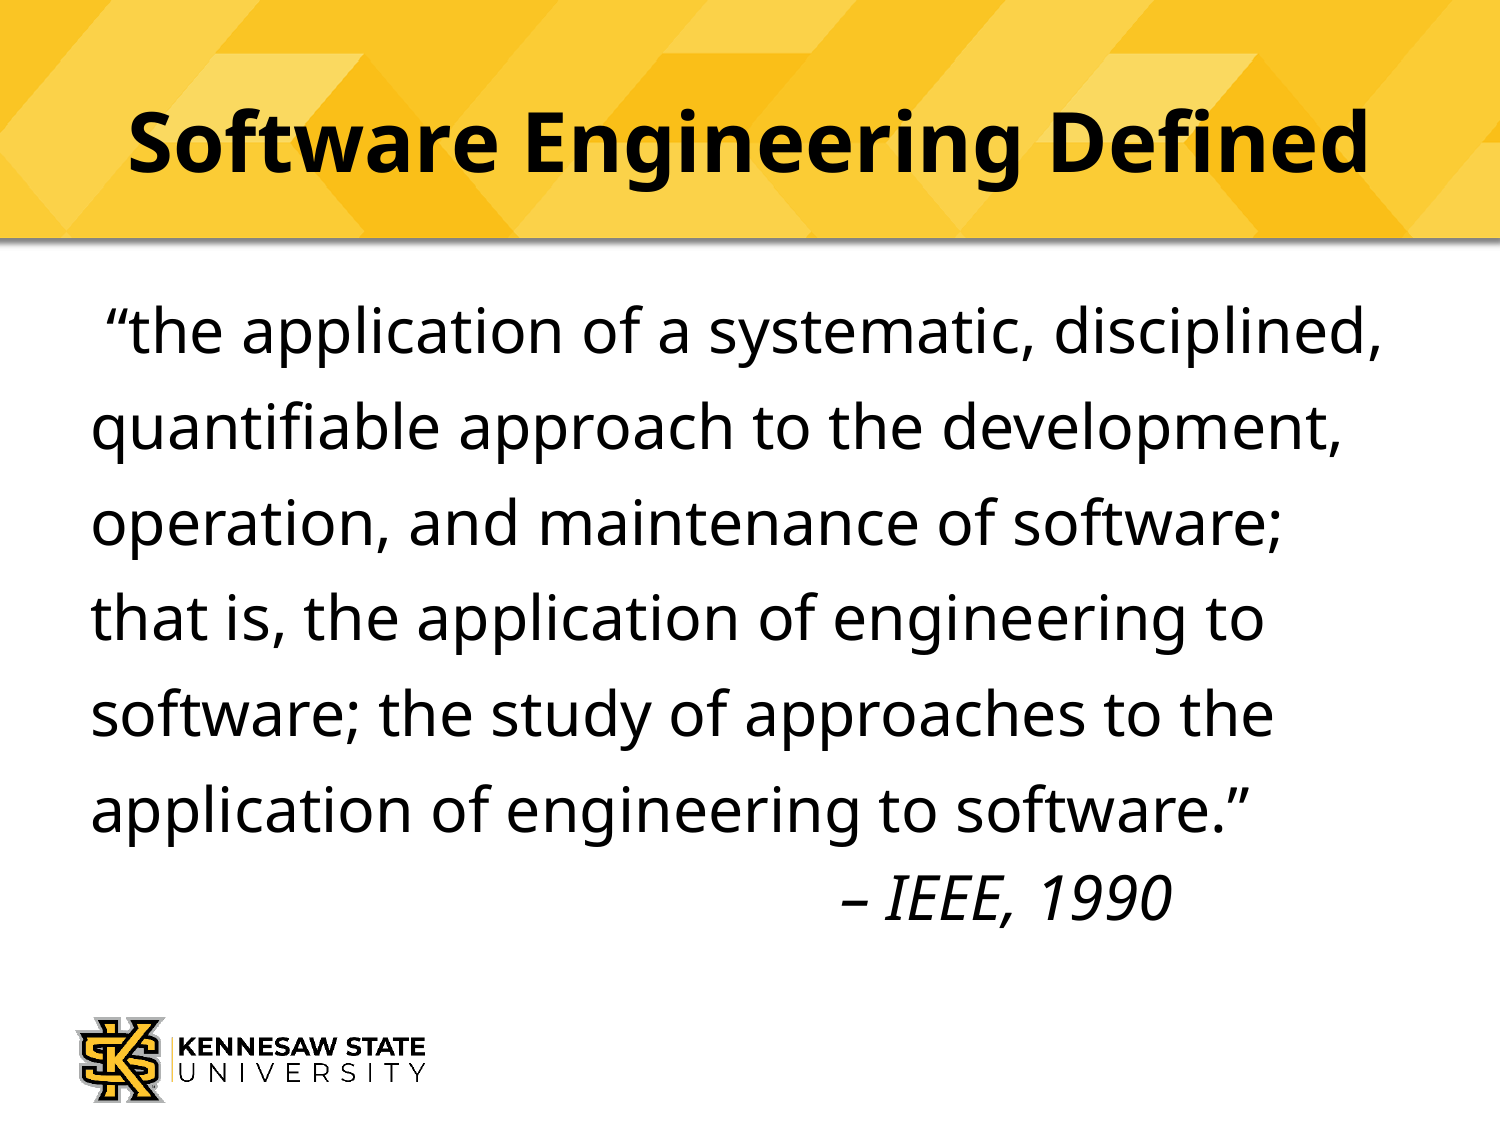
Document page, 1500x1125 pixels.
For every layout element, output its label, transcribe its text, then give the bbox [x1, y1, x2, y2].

title Software Engineering Defined [75, 45, 1425, 233]
picture [0, 0, 1500, 251]
list “the application of a systematic, disciplined, quantifiable approach to the development, operation, and maintenance of software; that is, the application of engineering to software; the study of approaches to the application of engineering to software.” – IEEE, 1990 [75, 262, 1425, 1005]
picture [75, 1017, 425, 1103]
